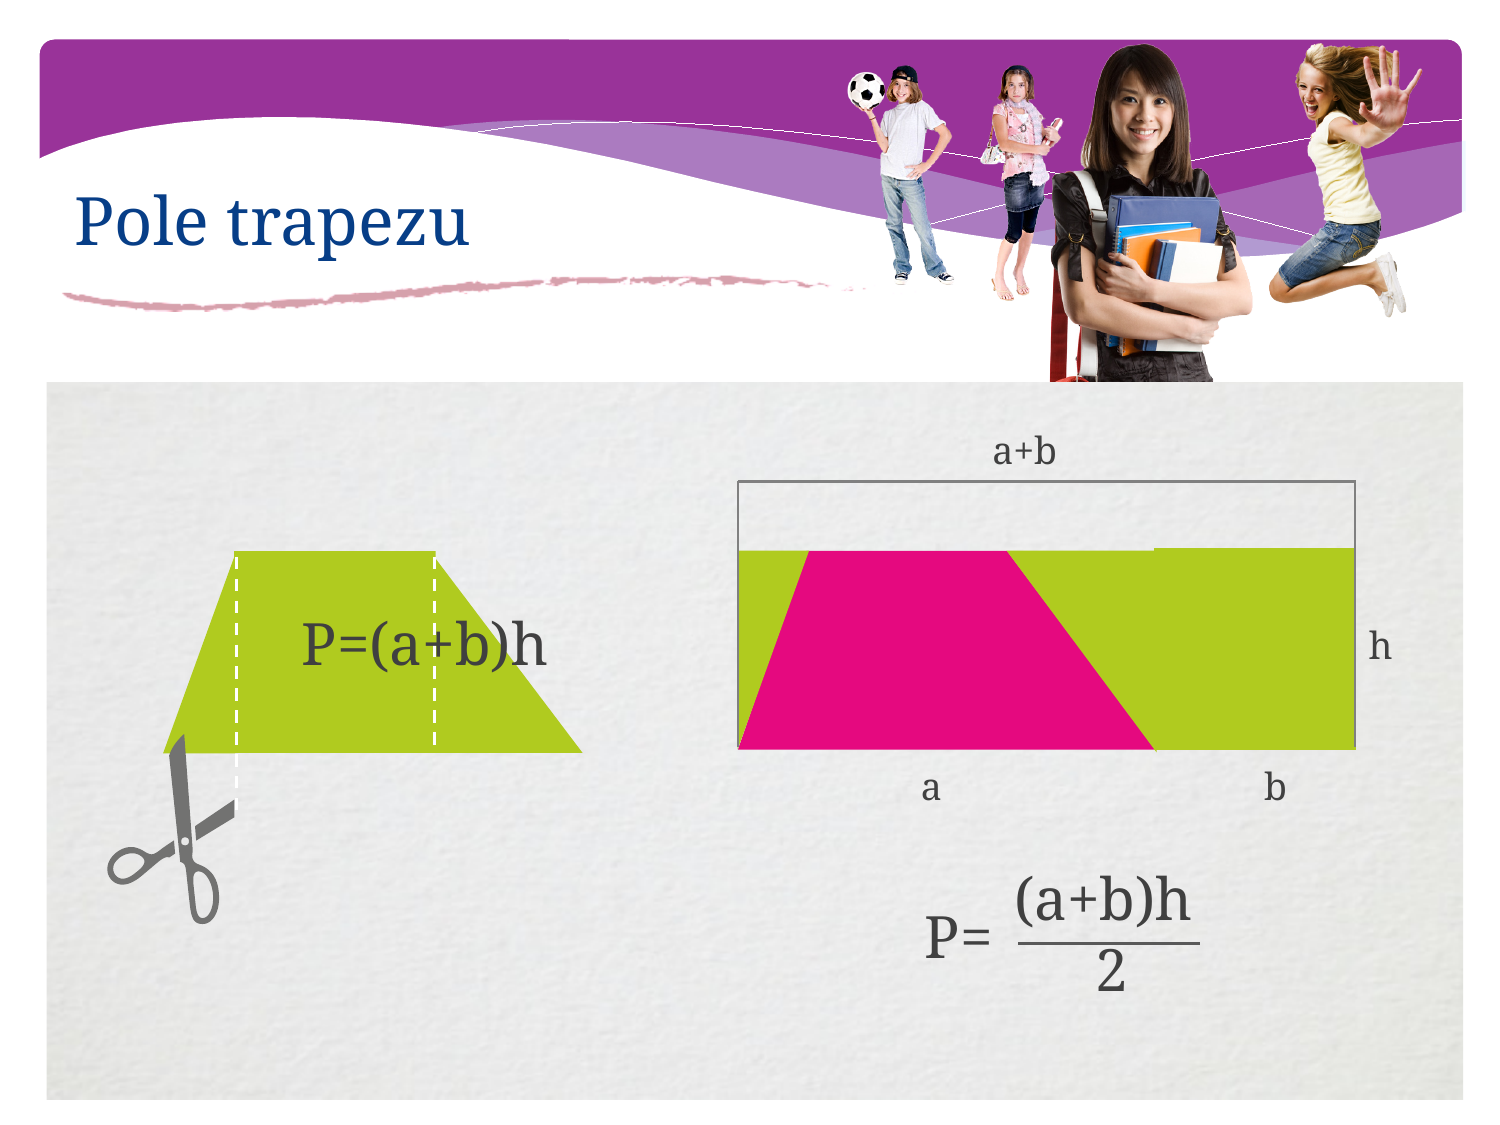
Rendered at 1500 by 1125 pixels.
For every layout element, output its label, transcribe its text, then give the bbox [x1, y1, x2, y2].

text_box Pole trapezu [59, 171, 818, 272]
picture [46, 9, 1464, 1125]
